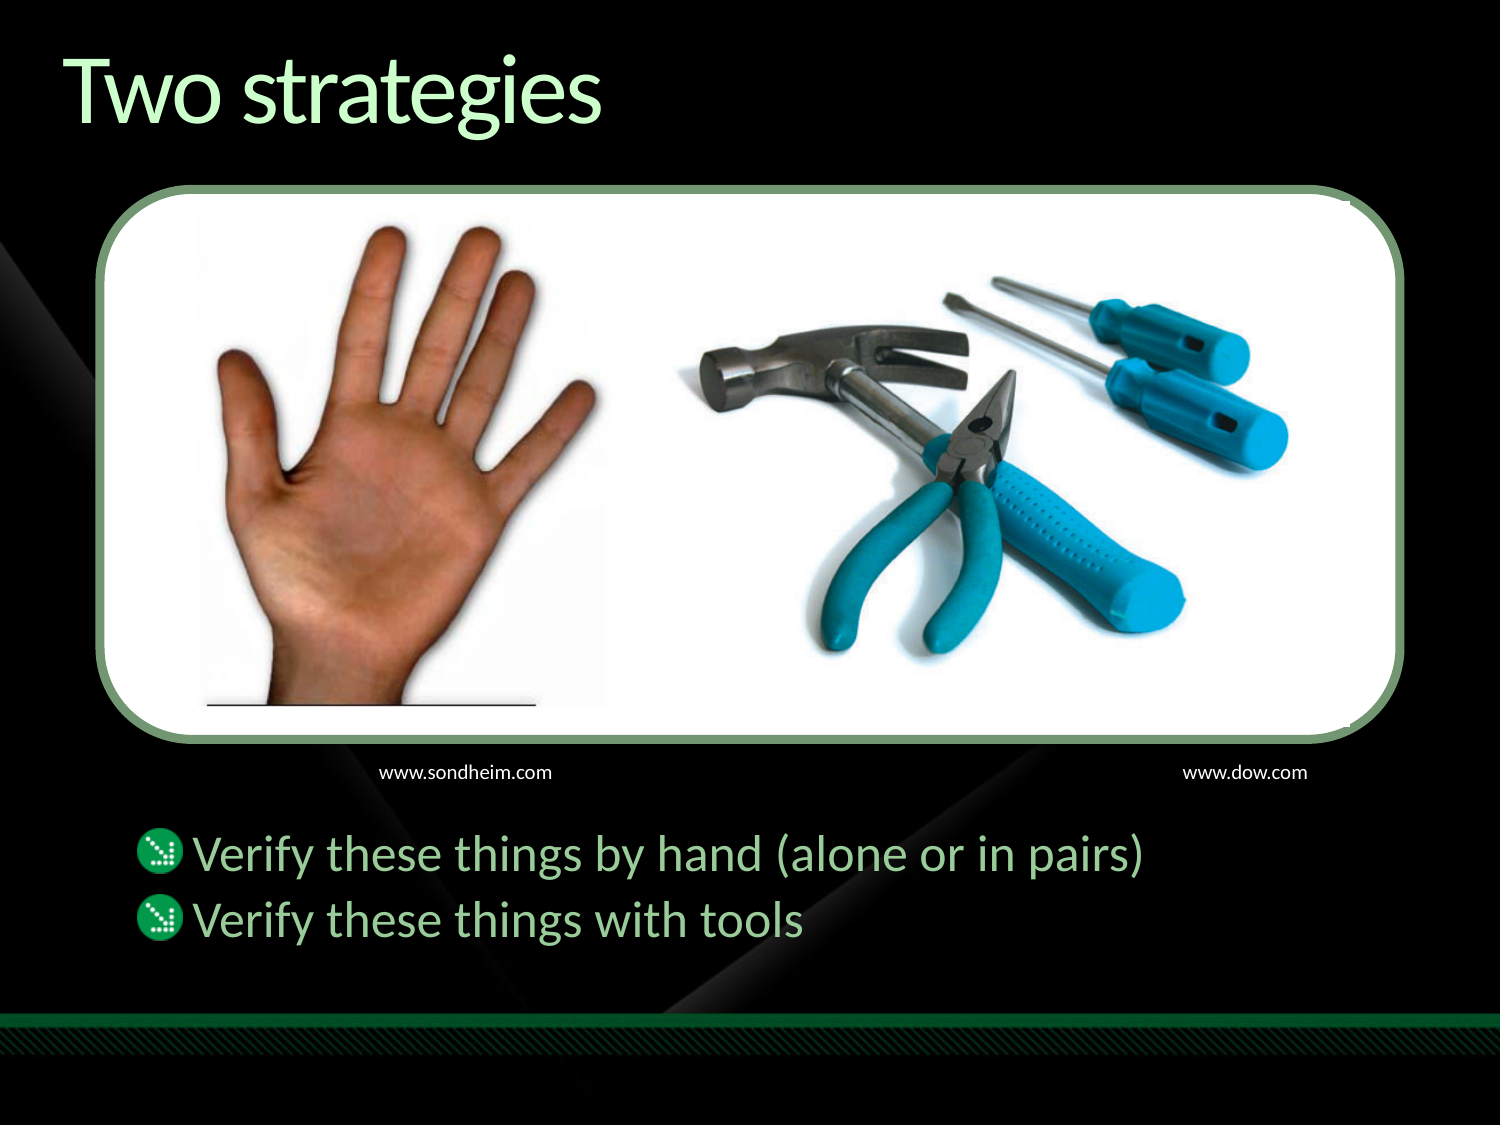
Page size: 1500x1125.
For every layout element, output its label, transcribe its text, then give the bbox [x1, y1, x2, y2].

title Two strategies [62, 37, 1438, 147]
picture [0, 0, 1500, 1125]
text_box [99, 189, 1401, 740]
text_box www.sondheim.com [364, 754, 568, 791]
text_box www.dow.com [1167, 751, 1323, 791]
list Verify these things by hand (alone or in pairs) Verify these things with tools [137, 826, 1363, 952]
